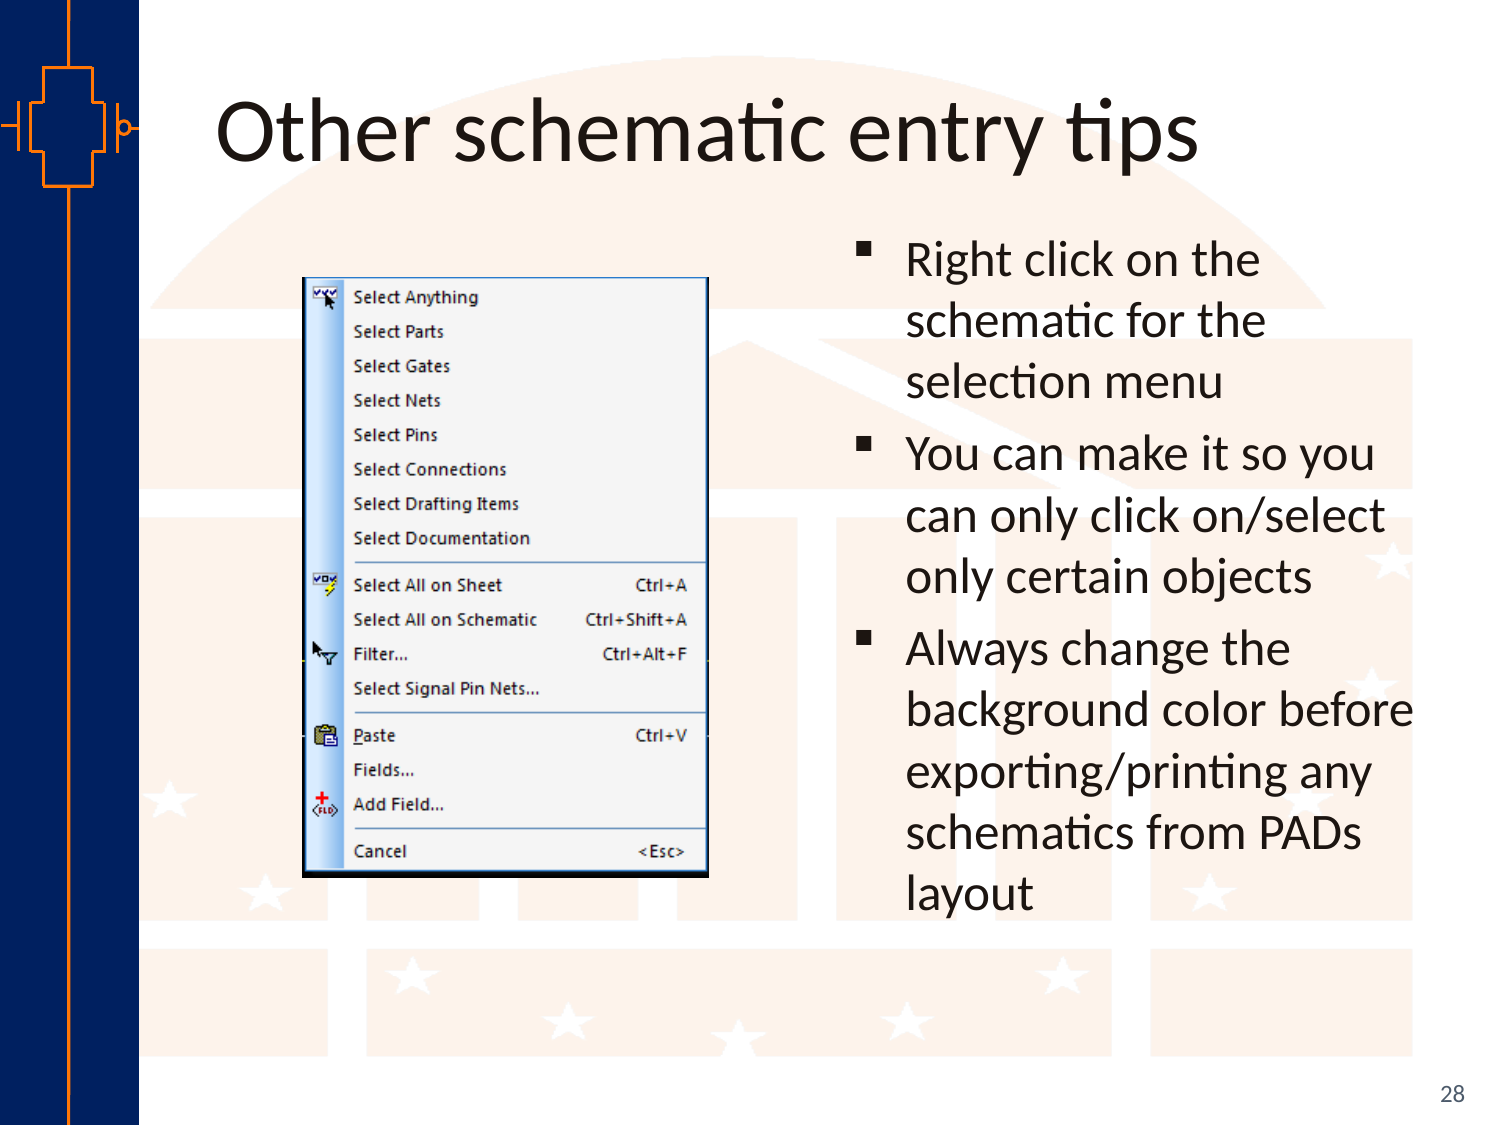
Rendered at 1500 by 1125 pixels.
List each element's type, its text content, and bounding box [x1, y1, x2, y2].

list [302, 277, 709, 878]
list Right click on the schematic for the selection menu You can make it so you can only click on/select only certain objects Always change the background color before exporting/printing any schematics from PADs layout [836, 217, 1449, 938]
title Other schematic entry tips [200, 0, 1388, 188]
slide_number 28 [1425, 1062, 1488, 1123]
